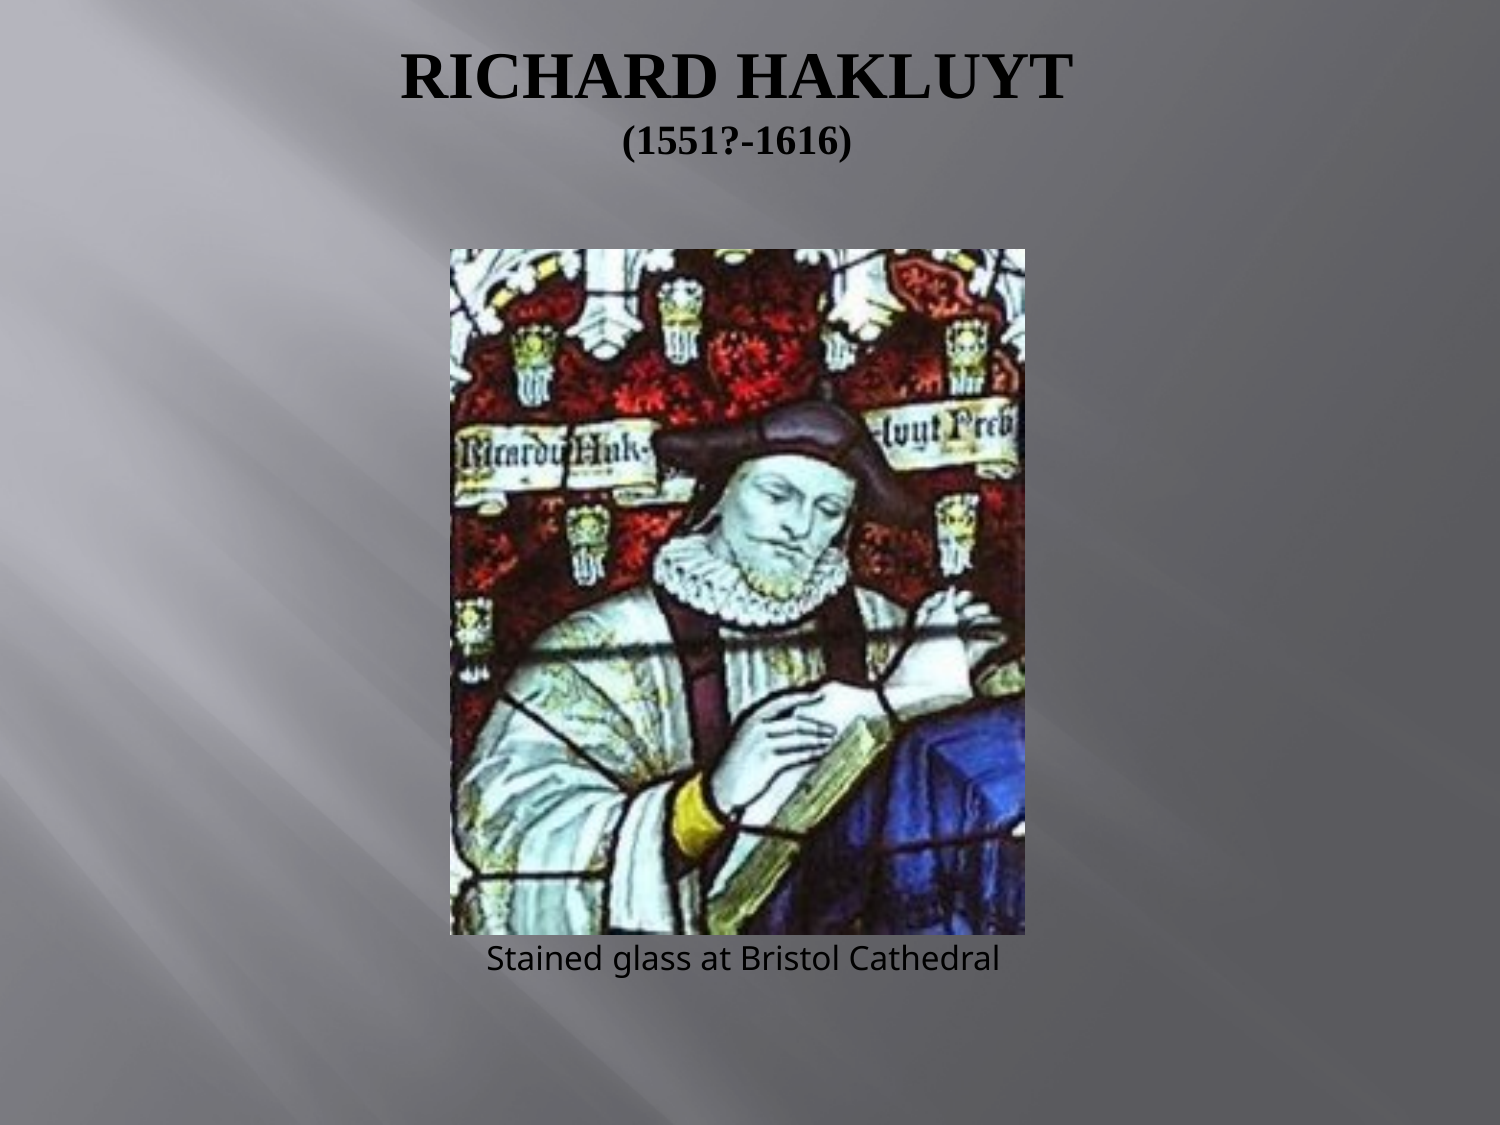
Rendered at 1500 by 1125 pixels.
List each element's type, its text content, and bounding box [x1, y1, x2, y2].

title Richard Hakluyt (1551?-1616) [99, 0, 1375, 163]
subtitle Stained glass at Bristol Cathedral [112, 200, 1375, 1038]
picture [449, 249, 1026, 935]
